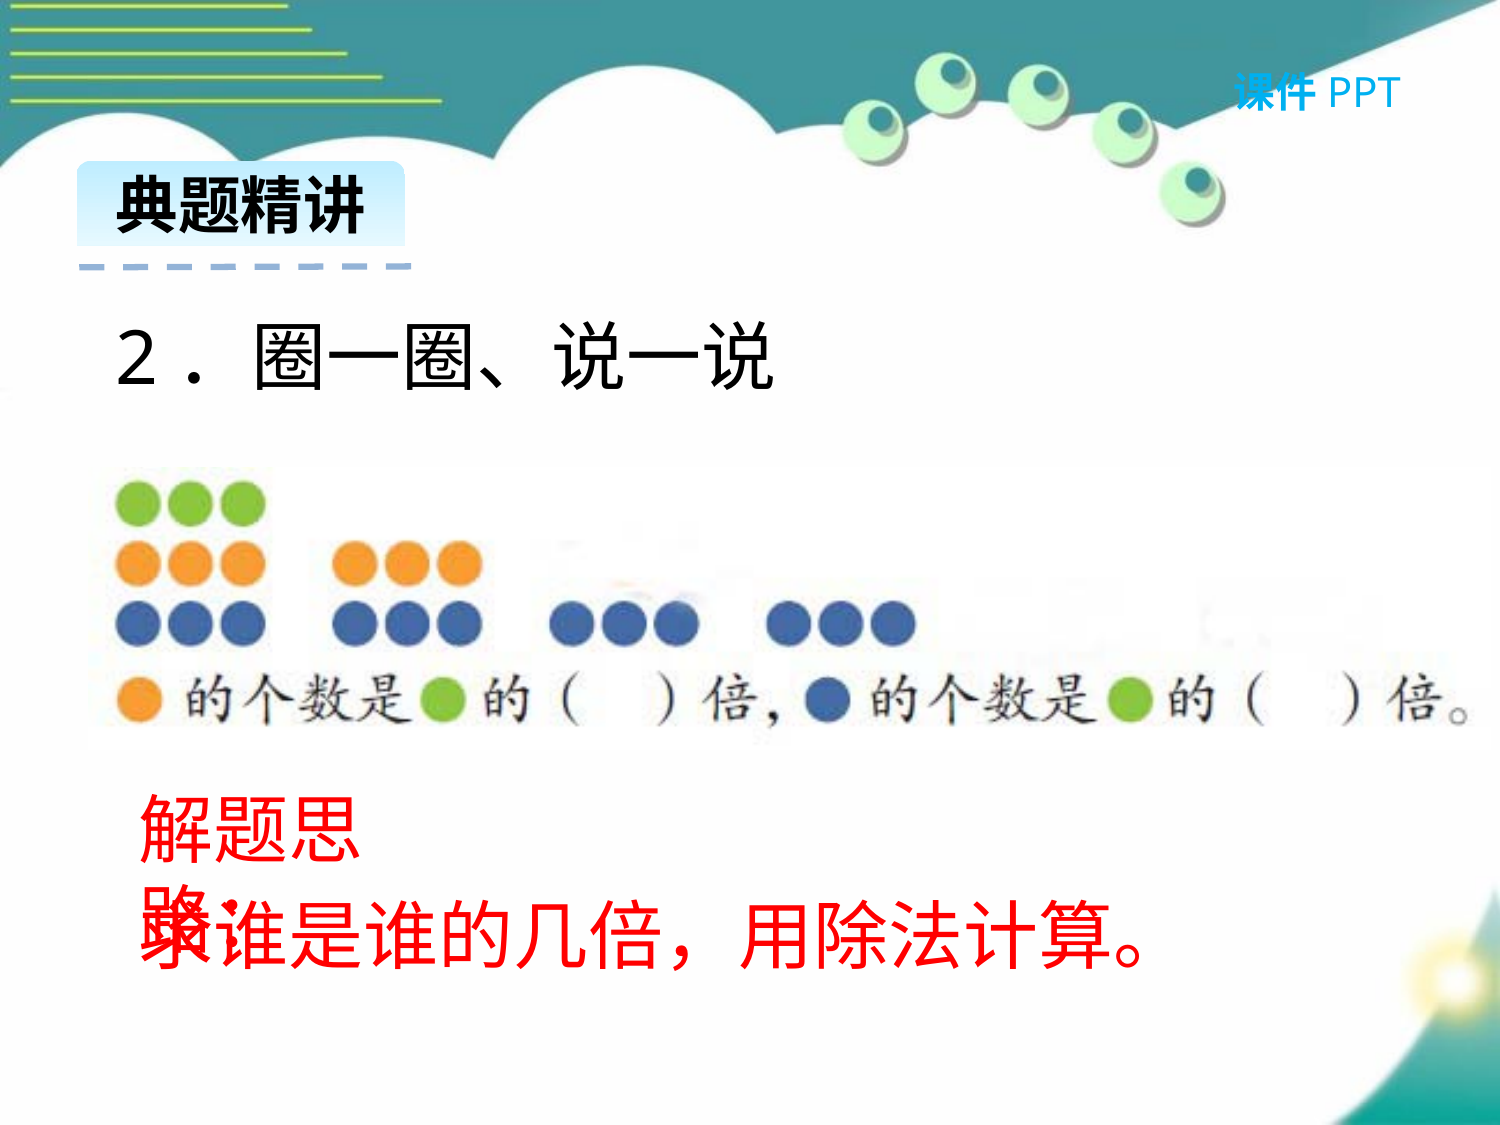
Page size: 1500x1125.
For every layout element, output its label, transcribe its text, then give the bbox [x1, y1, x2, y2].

text_box 解题思路： [123, 775, 514, 881]
text_box 2．圈一圈、说一说 [100, 302, 1079, 408]
text_box 课件PPT [1218, 58, 1418, 124]
picture [0, 0, 1500, 1125]
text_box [76, 160, 420, 268]
text_box 求谁是谁的几倍，用除法计算。 [123, 881, 1368, 987]
